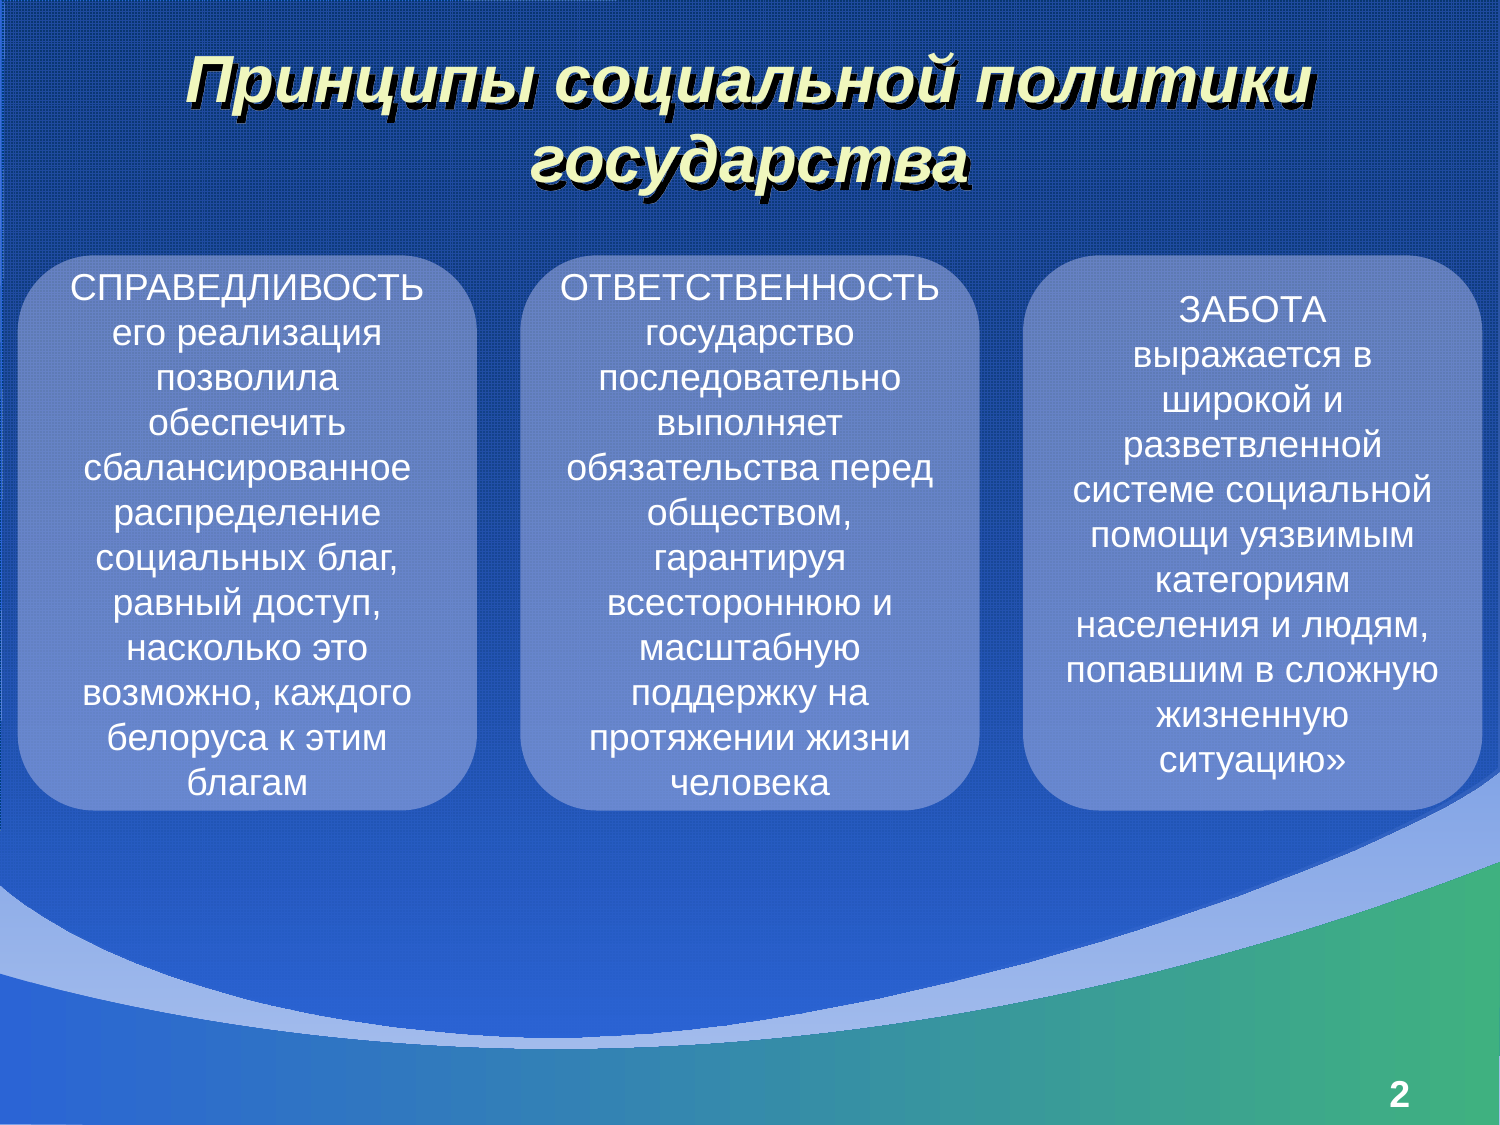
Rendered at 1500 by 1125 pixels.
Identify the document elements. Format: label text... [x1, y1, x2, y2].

slide_number 2 [1074, 1062, 1425, 1103]
title Принципы социальной политики государства [75, 45, 1425, 188]
text_box СПРАВЕДЛИВОСТЬ его реализация позволила обеспечить сбалансированное распределение социальных благ, равный доступ, насколько это возможно, каждого белоруса к этим благам [17, 255, 477, 811]
text_box ЗАБОТА выражается в широкой и разветвленной системе социальной помощи уязвимым категориям населения и людям, попавшим в сложную жизненную ситуацию» [1023, 255, 1483, 811]
text_box ОТВЕТСТВЕННОСТЬ государство последовательно выполняет обязательства перед обществом, гарантируя всестороннюю и масштабную поддержку на протяжении жизни человека [520, 255, 980, 811]
